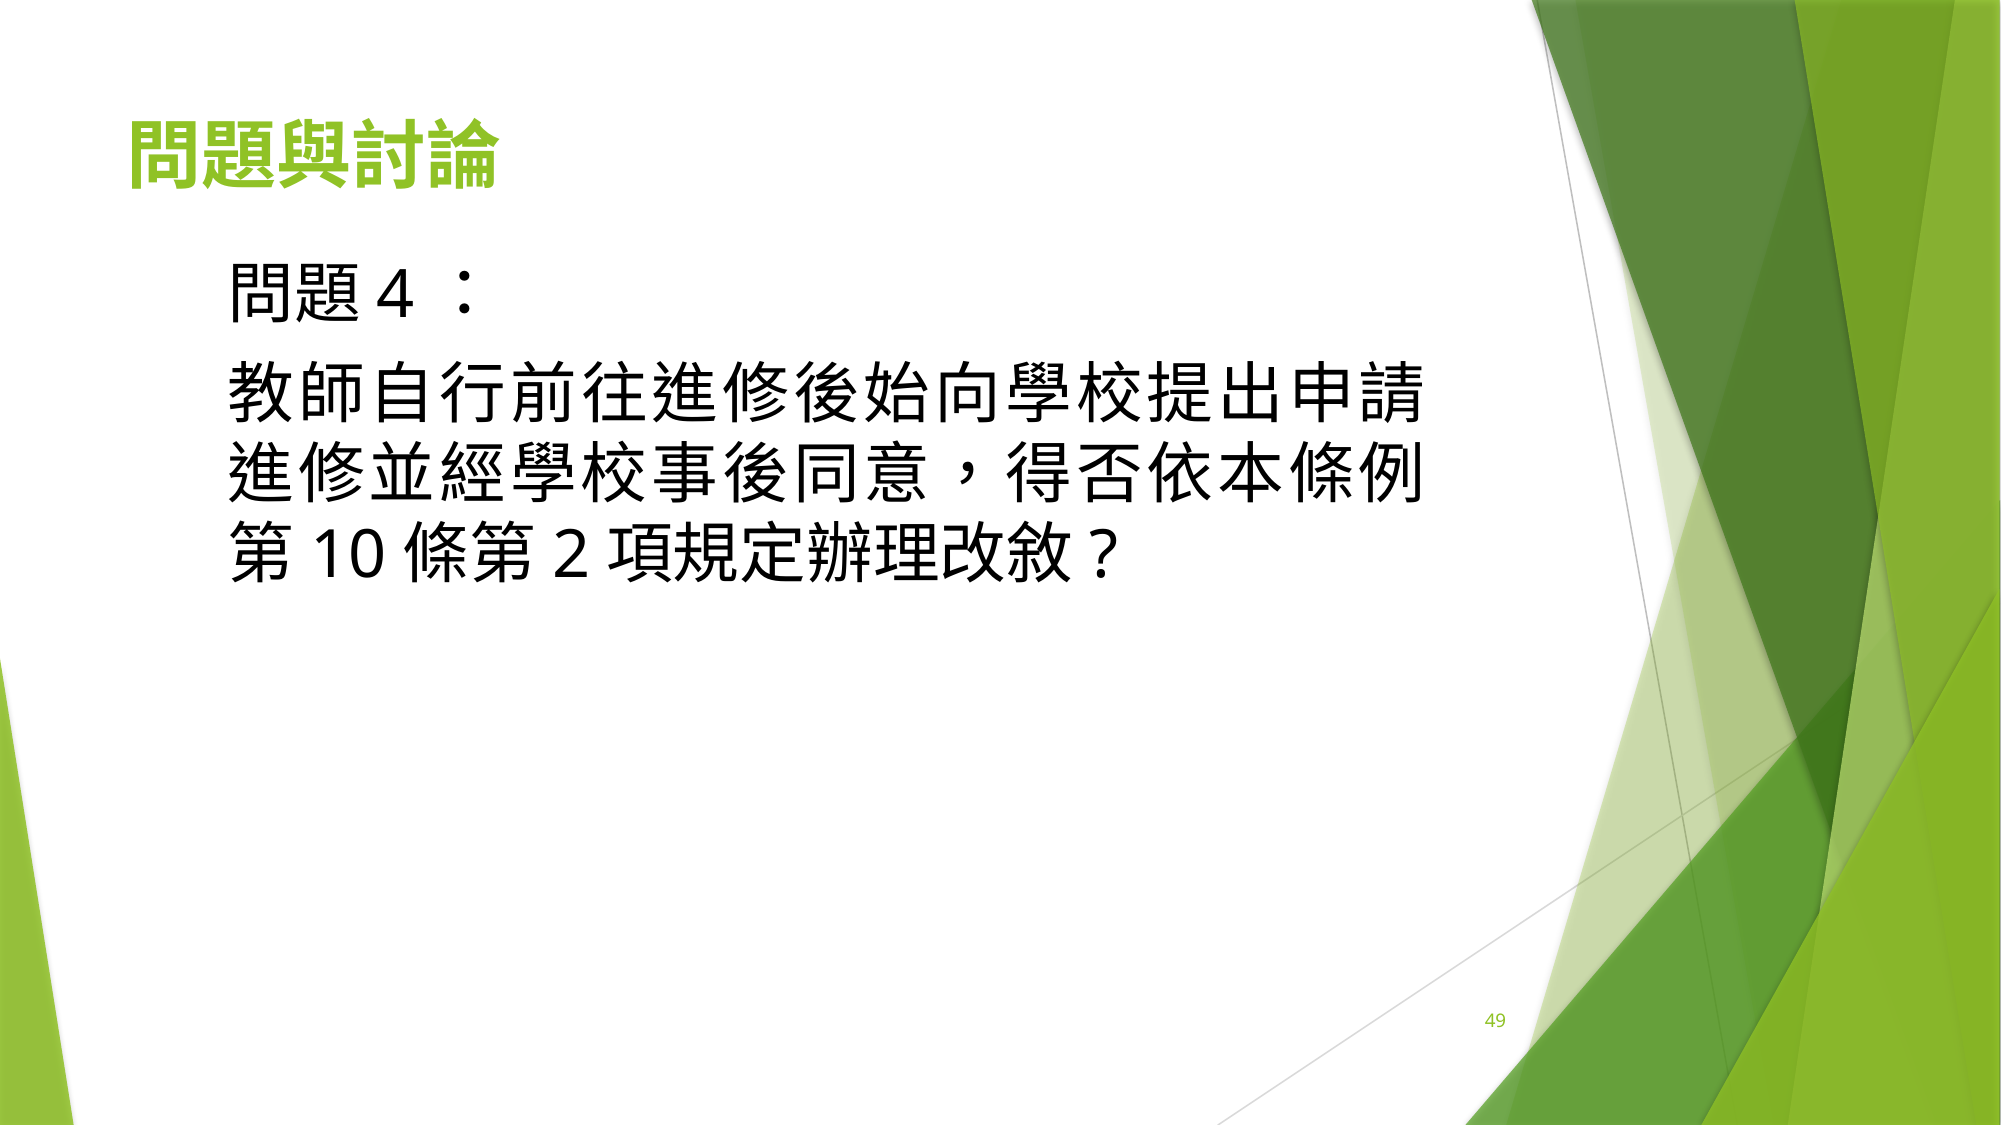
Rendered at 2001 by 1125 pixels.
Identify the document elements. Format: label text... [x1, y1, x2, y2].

slide_number 49 [1409, 991, 1522, 1051]
list 問題4： 教師自行前往進修後始向學校提出申請進修並經學校事後同意，得否依本條例第10條第2項規定辦理改敘? [212, 242, 1441, 676]
title 問題與討論 [111, 99, 1522, 317]
